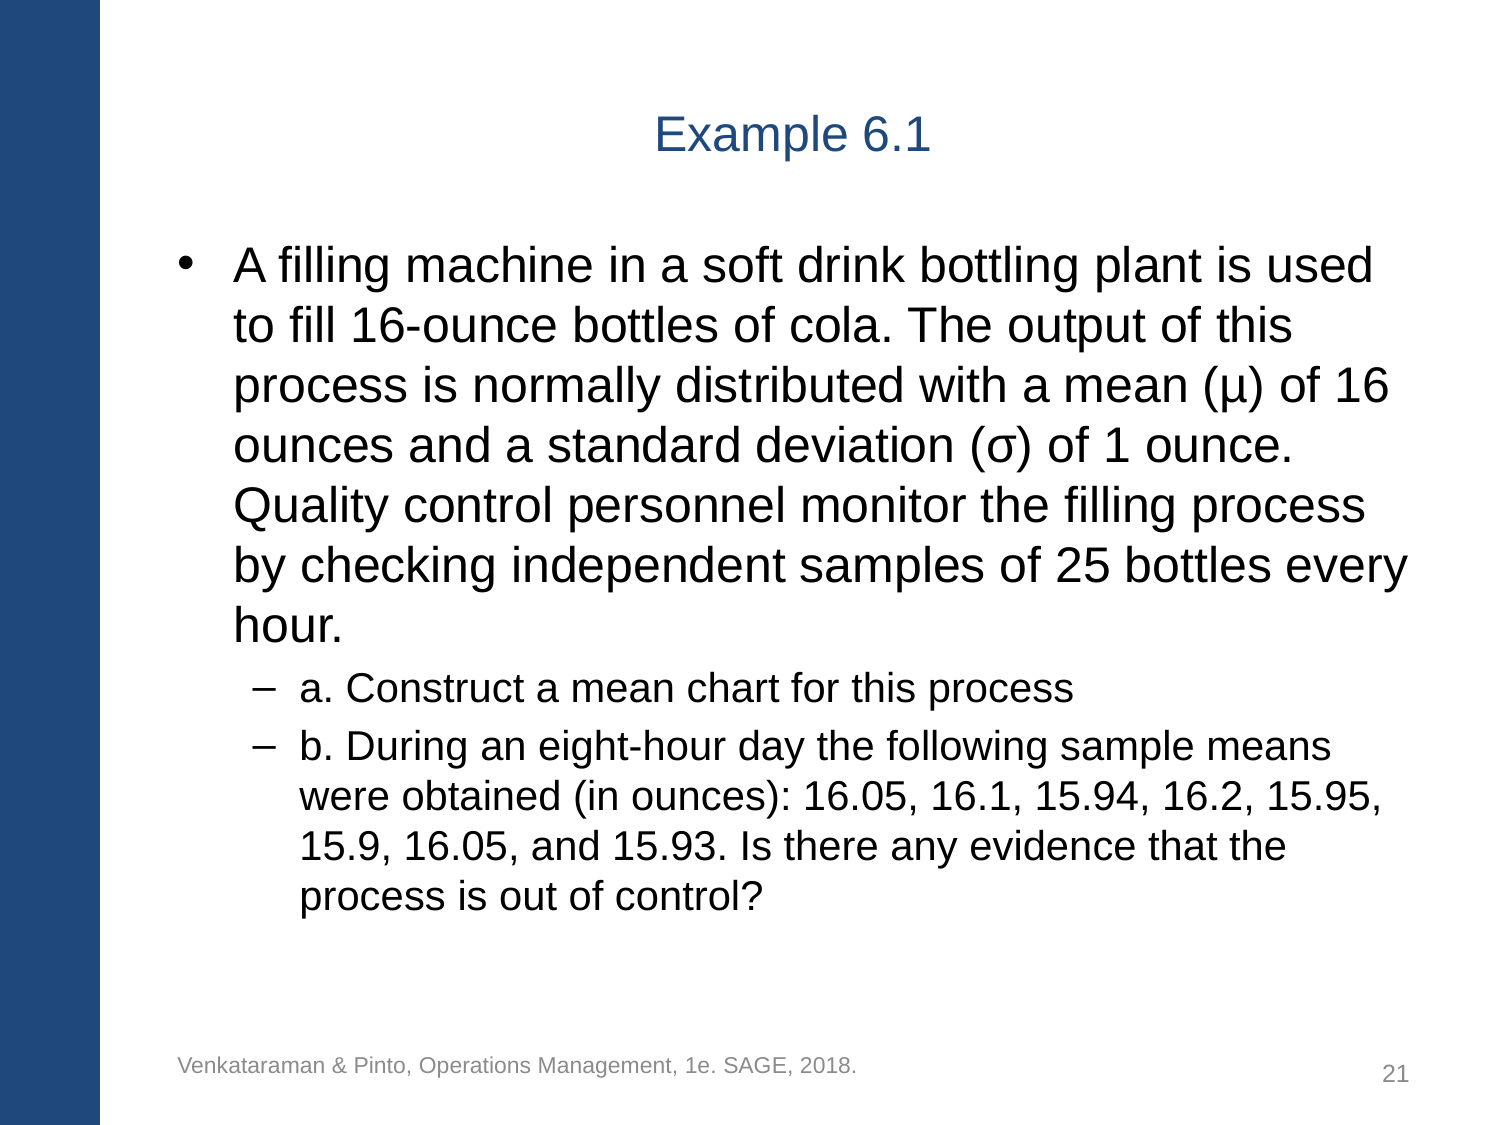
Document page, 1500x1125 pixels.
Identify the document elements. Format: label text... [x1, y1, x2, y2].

slide_number 21 [1350, 1042, 1425, 1103]
list A filling machine in a soft drink bottling plant is used to fill 16-ounce bottles of cola. The output of this process is normally distributed with a mean (µ) of 16 ounces and a standard deviation (σ) of 1 ounce. Quality control personnel monitor the filling process by checking independent samples of 25 bottles every hour. a. Construct a mean chart for this process b. During an eight-hour day the following sample means were obtained (in ounces): 16.05, 16.1, 15.94, 16.2, 15.95, 15.9, 16.05, and 15.93. Is there any evidence that the process is out of control? [162, 224, 1425, 1013]
title Example 6.1 [162, 37, 1425, 224]
footer Venkataraman & Pinto, Operations Management, 1e. SAGE, 2018. [162, 1042, 1313, 1103]
